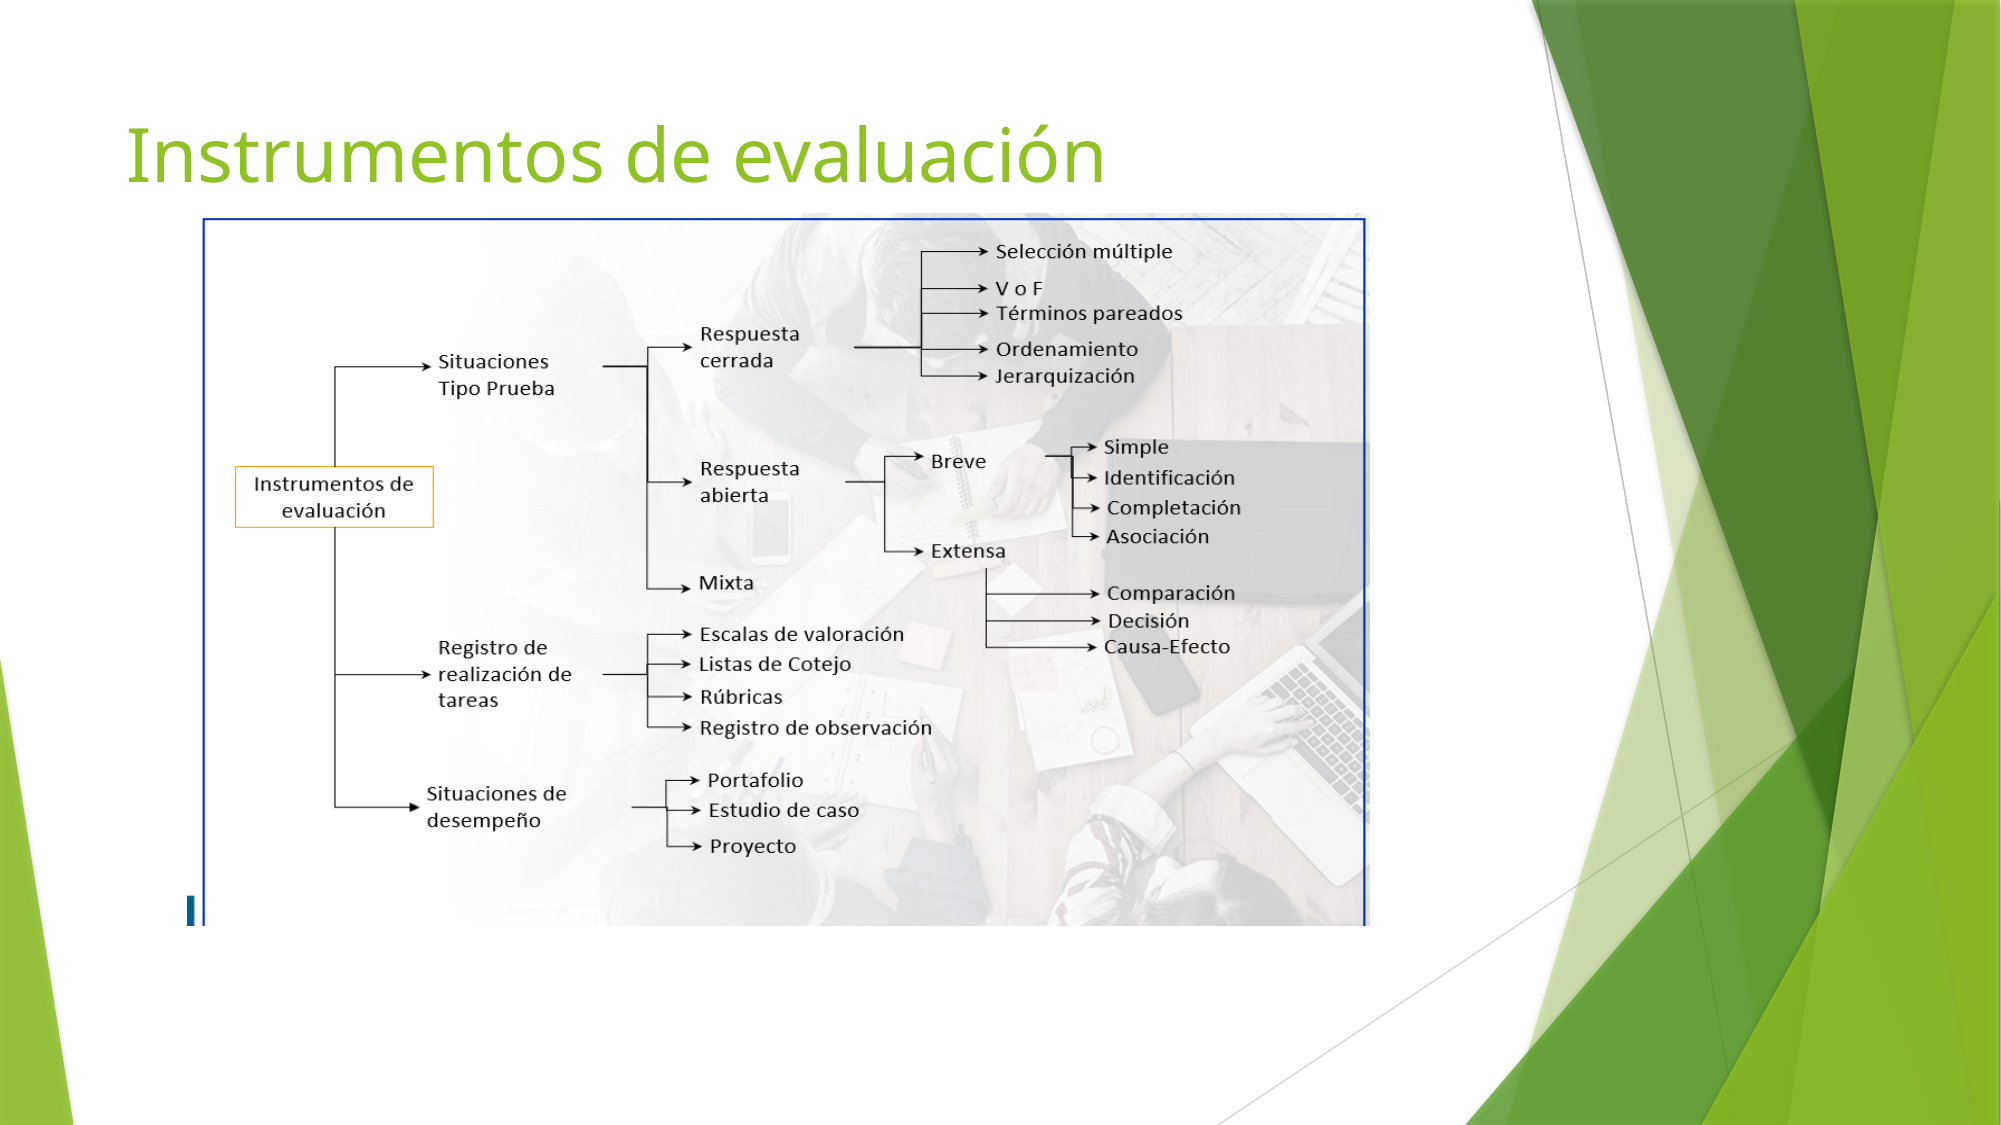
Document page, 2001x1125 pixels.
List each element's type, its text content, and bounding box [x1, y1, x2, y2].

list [187, 212, 1371, 926]
title Instrumentos de evaluación [111, 99, 1522, 317]
